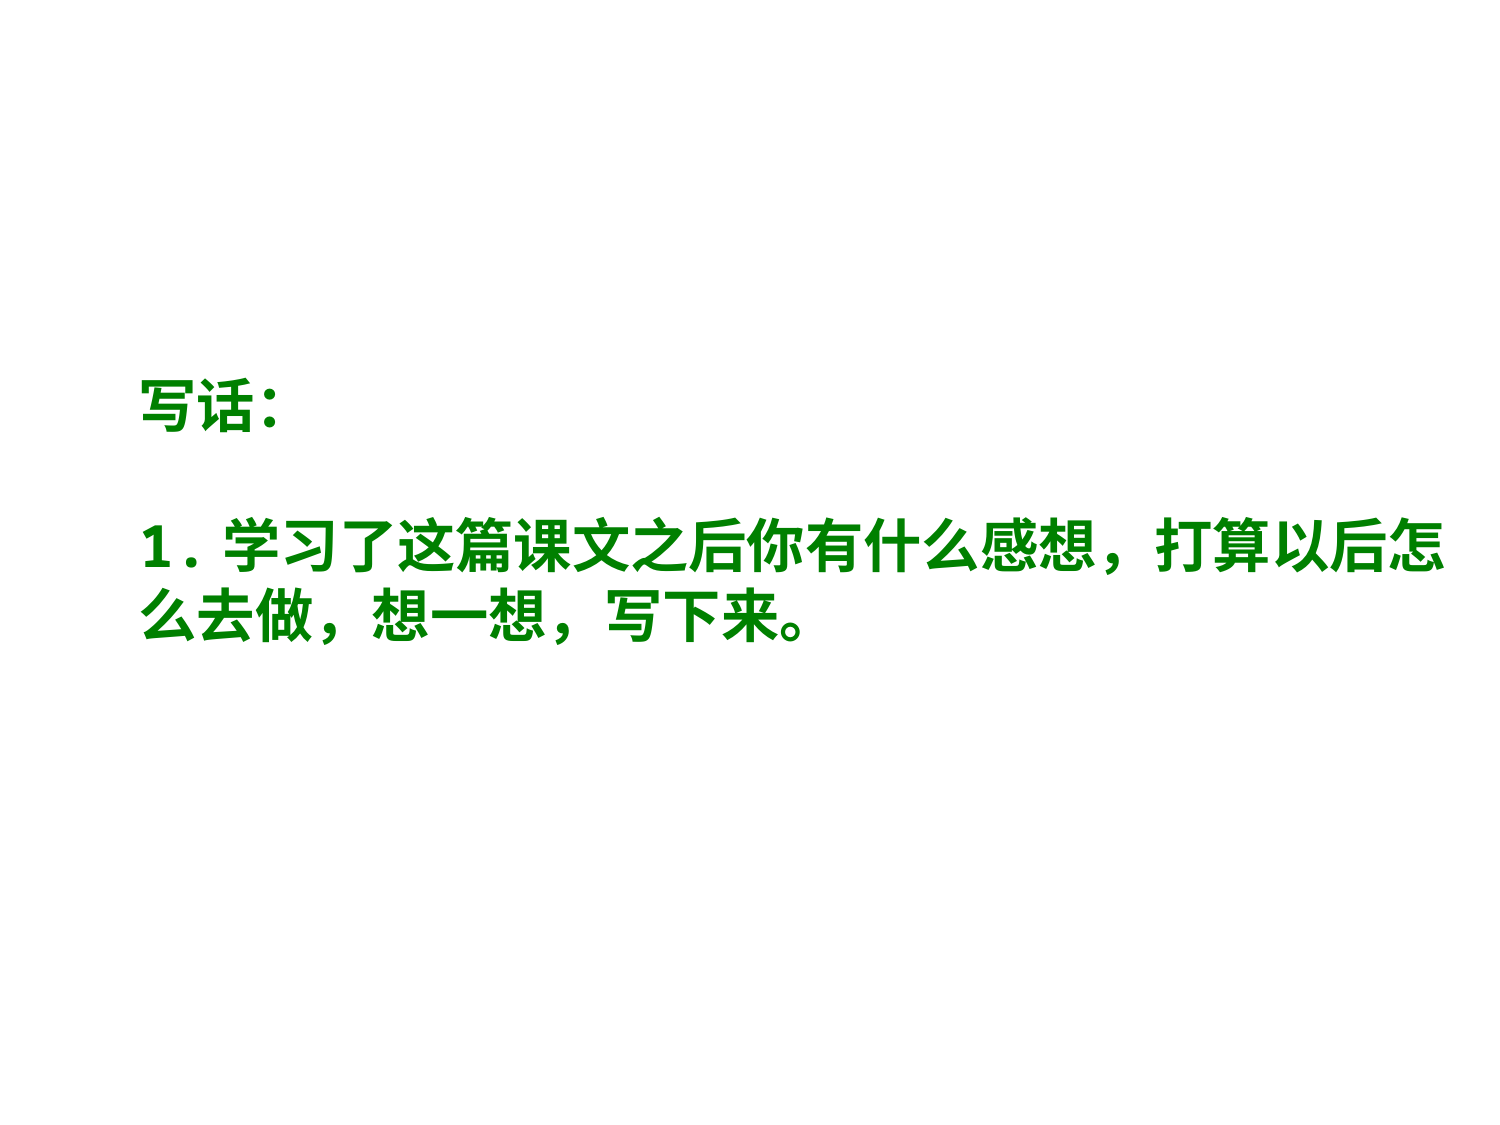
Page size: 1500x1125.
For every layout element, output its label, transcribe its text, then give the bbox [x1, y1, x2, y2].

text_box 写话： 1.学习了这篇课文之后你有什么感想，打算以后怎么去做，想一想，写下来。 [123, 361, 1472, 727]
